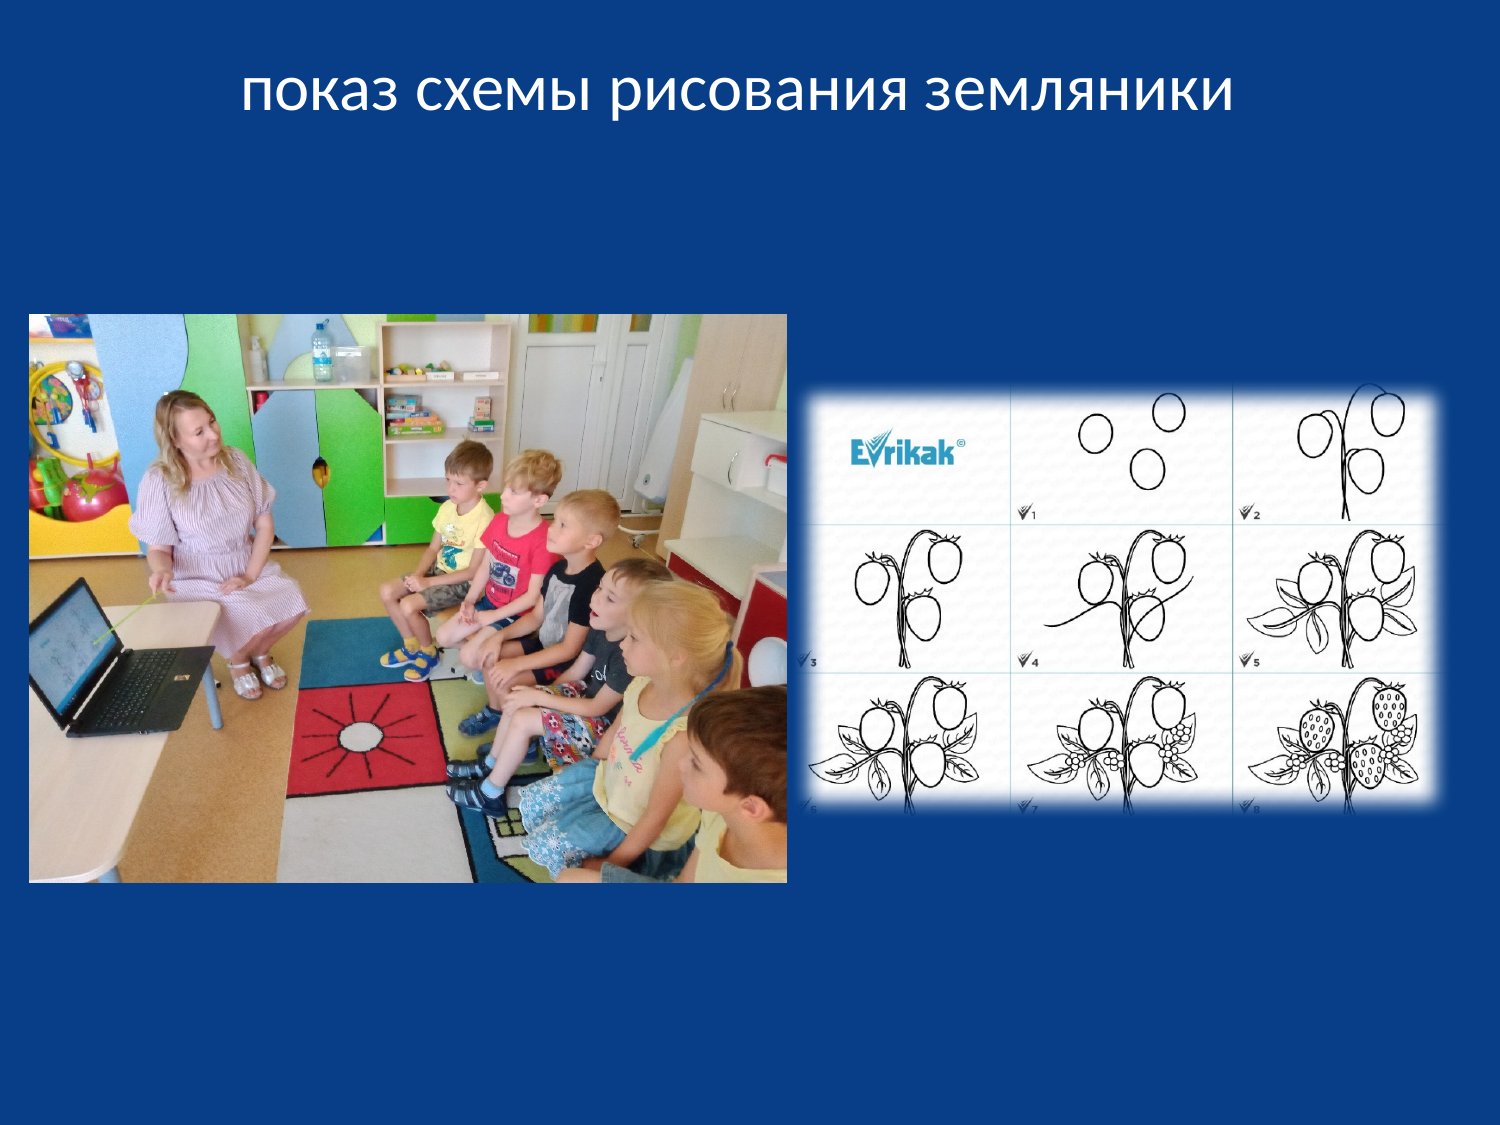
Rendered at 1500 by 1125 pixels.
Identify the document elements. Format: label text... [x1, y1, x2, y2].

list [790, 377, 1454, 820]
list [29, 314, 787, 883]
title показ схемы рисования земляники [75, 45, 1425, 233]
